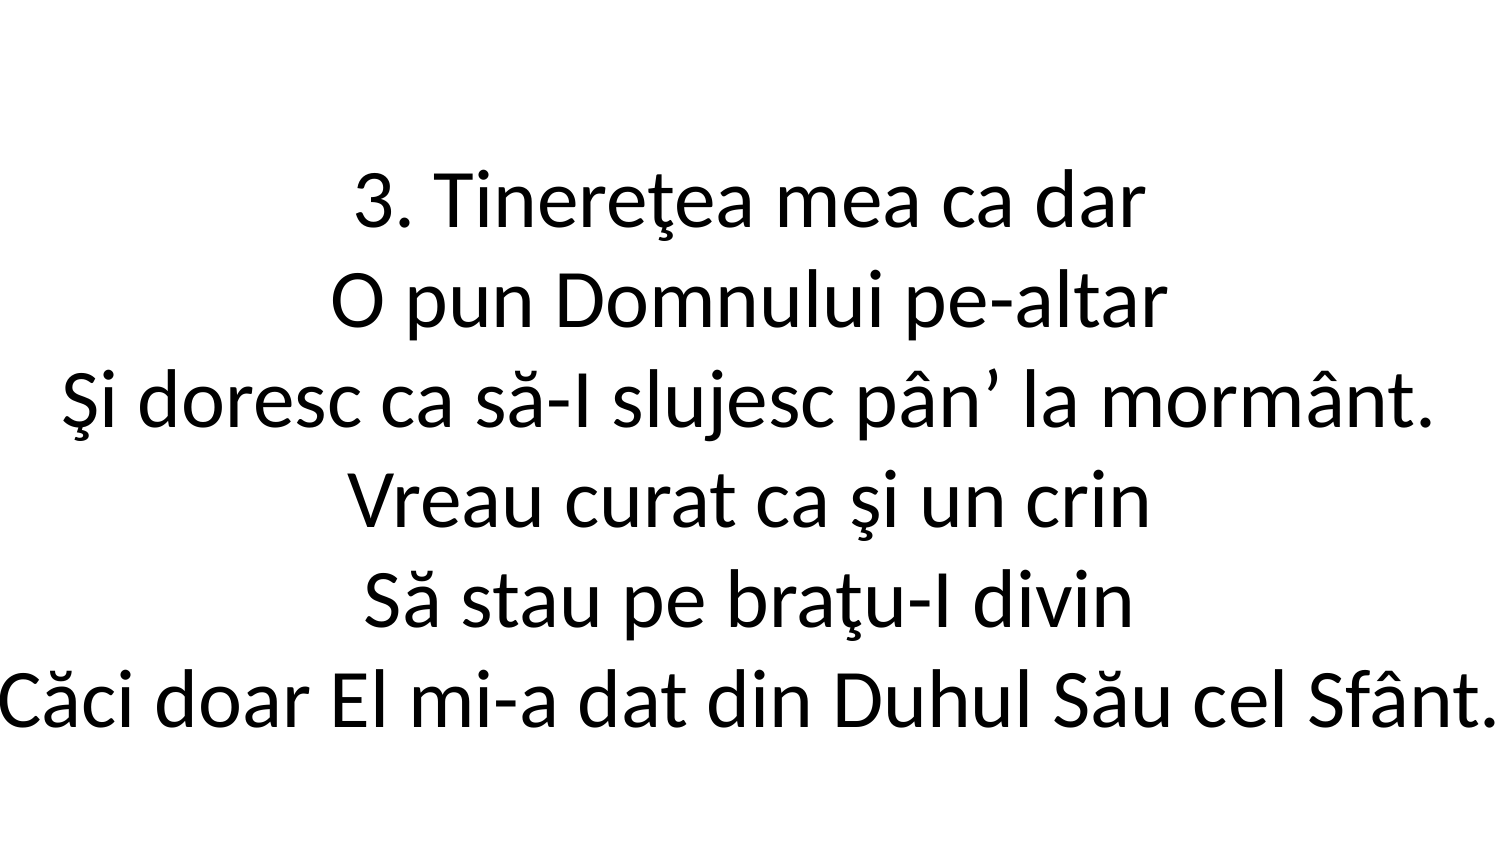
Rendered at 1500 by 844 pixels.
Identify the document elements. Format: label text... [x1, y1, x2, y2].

text_box 3. Tinereţea mea ca dar O pun Domnului pe-altar Şi doresc ca să-I slujesc pân’ la mormânt. Vreau curat ca şi un crin Să stau pe braţu-I divin Căci doar El mi-a dat din Duhul Său cel Sfânt. [0, 92, 1500, 752]
